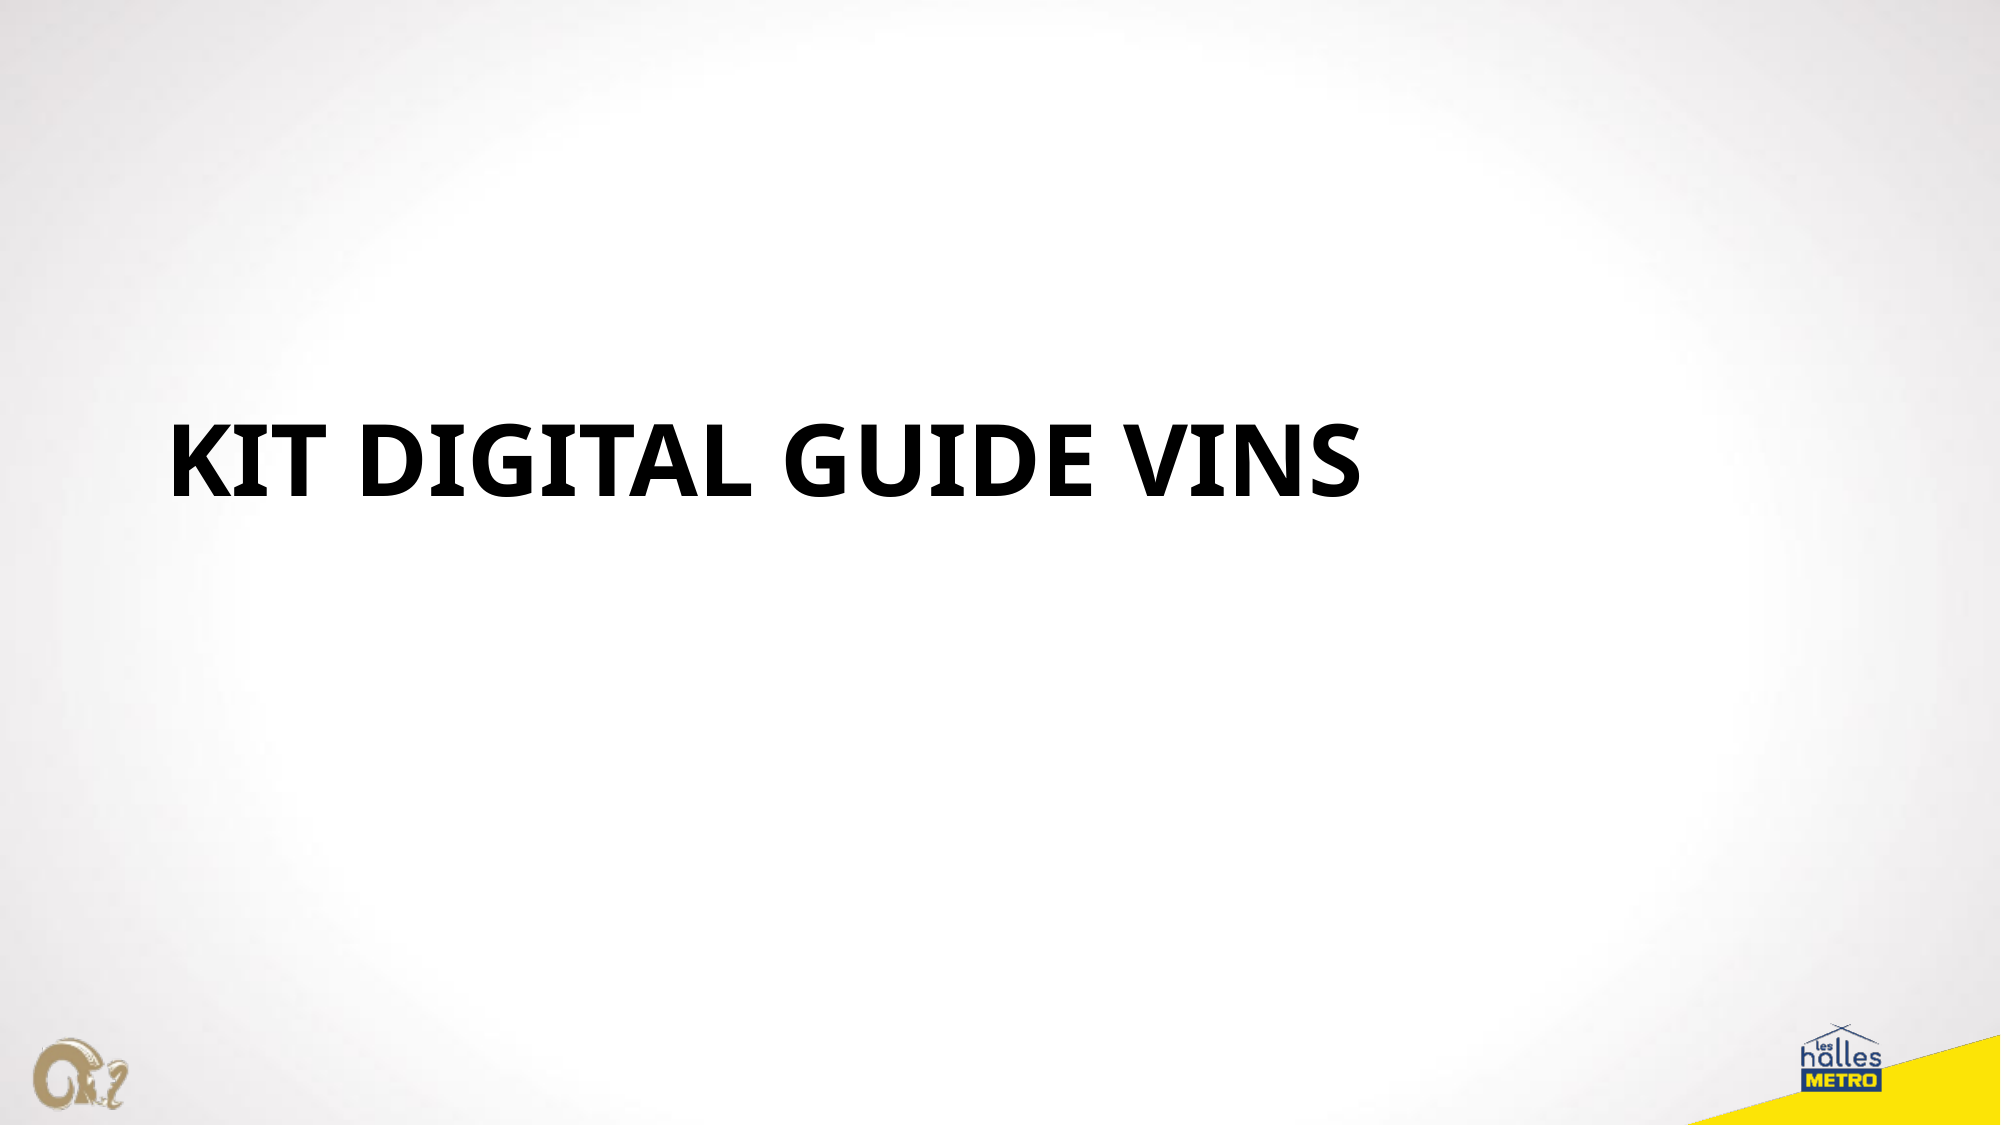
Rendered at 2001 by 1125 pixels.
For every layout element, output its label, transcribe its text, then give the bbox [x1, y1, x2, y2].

title KIT DIGITAL GUIDE VINS [150, 396, 1850, 638]
picture [0, 0, 2001, 1125]
